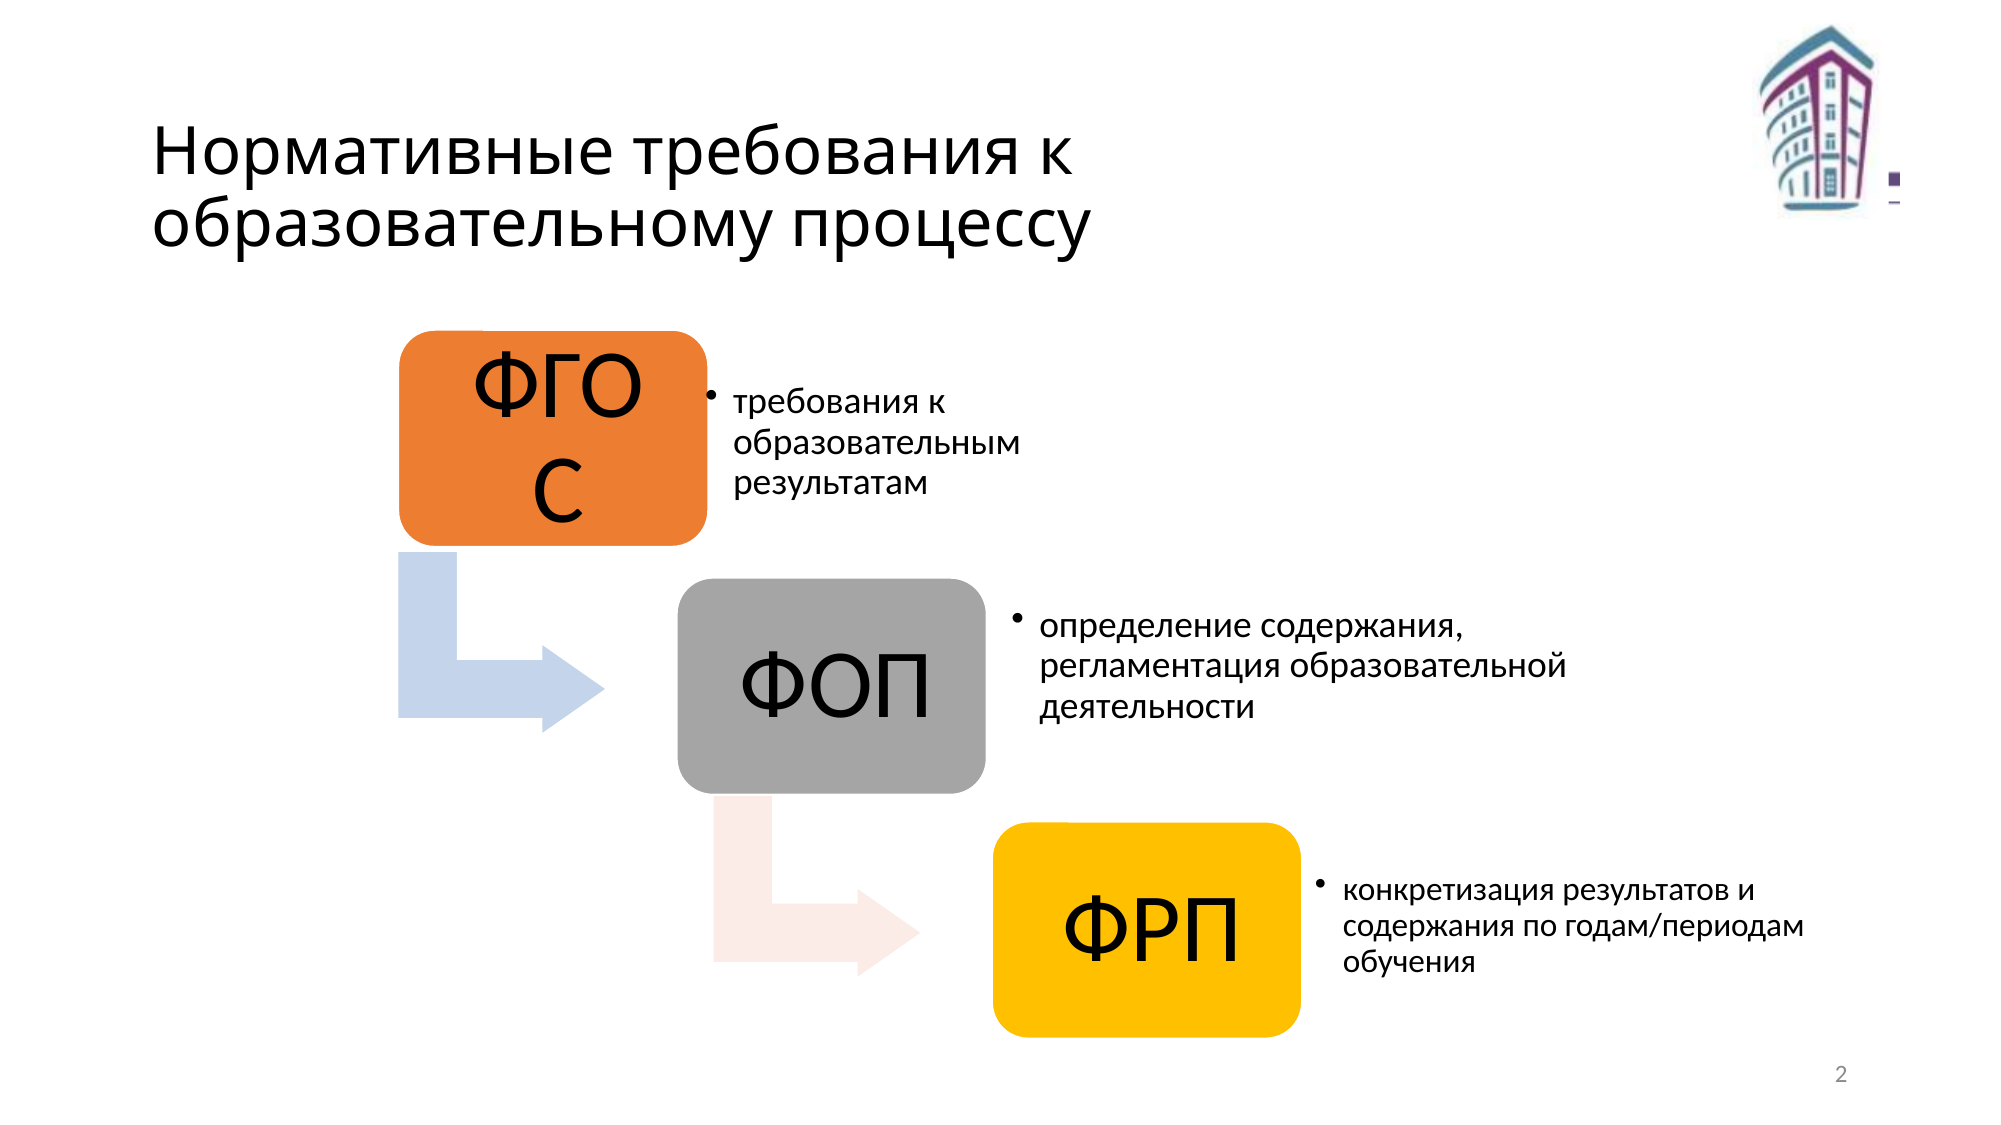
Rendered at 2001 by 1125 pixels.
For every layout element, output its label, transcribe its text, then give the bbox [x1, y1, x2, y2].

picture [1715, 23, 1900, 230]
title Нормативные требования к образовательному процессу [136, 109, 1671, 269]
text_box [137, 329, 1900, 1043]
slide_number 2 [1412, 1043, 1863, 1103]
